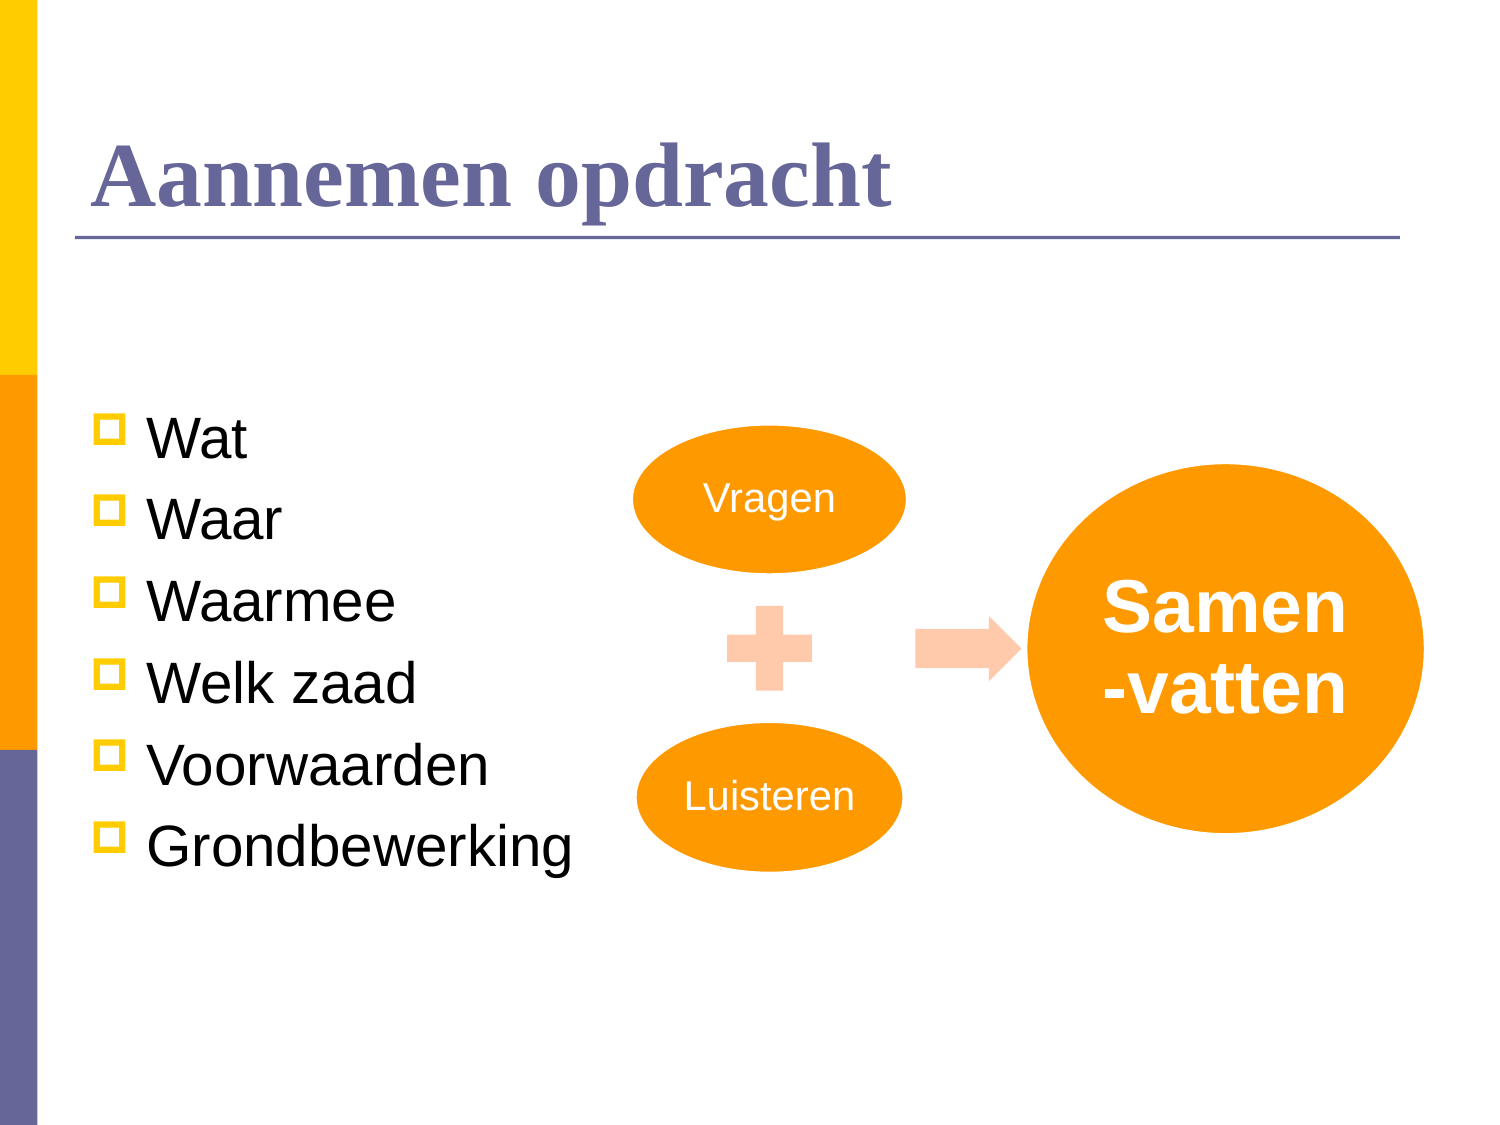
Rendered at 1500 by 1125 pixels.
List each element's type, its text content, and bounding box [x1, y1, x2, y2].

list Wat Waar Waarmee Welk zaad Voorwaarden Grondbewerking [75, 392, 631, 905]
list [631, 262, 1425, 1035]
title Aannemen opdracht [75, 45, 1425, 233]
